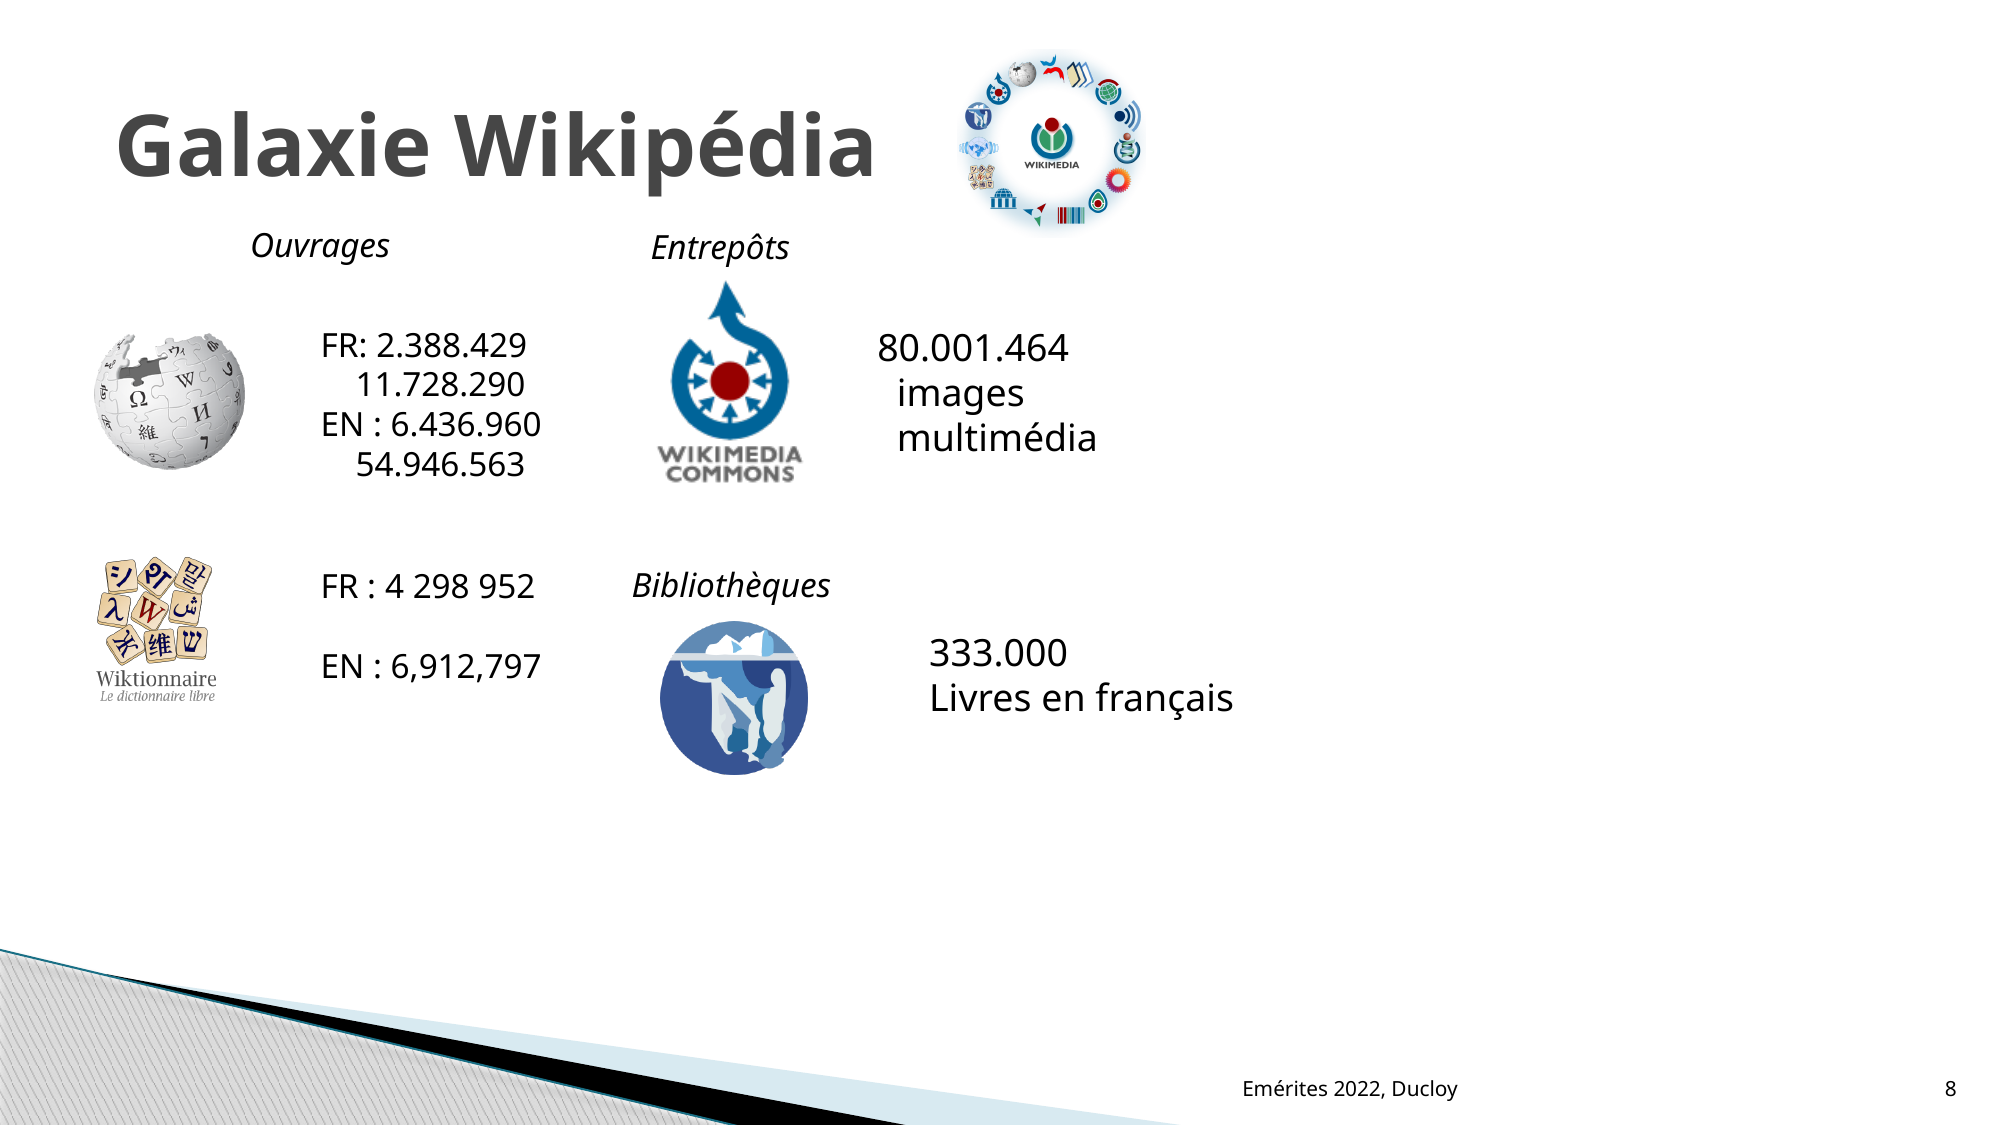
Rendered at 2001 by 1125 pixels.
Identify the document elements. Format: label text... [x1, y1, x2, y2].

picture [660, 620, 808, 776]
picture [957, 49, 1146, 238]
picture [91, 554, 220, 710]
text_box FR: 2.388.429 11.728.290 EN : 6.436.960 54.946.563 [305, 316, 557, 491]
picture [91, 316, 247, 472]
footer Emérites 2022, Ducloy [957, 1051, 1473, 1112]
text_box Bibliothèques [616, 556, 847, 612]
text_box Entrepôts [635, 219, 806, 274]
text_box FR : 4 298 952 EN : 6,912,797 [305, 557, 557, 693]
text_box 333.000 Livres en français [914, 621, 1250, 726]
slide_number 8 [1891, 1051, 1972, 1112]
text_box Ouvrages [235, 216, 406, 272]
picture [652, 279, 808, 484]
text_box 80.001.464 images multimédia [862, 316, 1114, 467]
title Galaxie Wikipédia [99, 48, 1900, 236]
